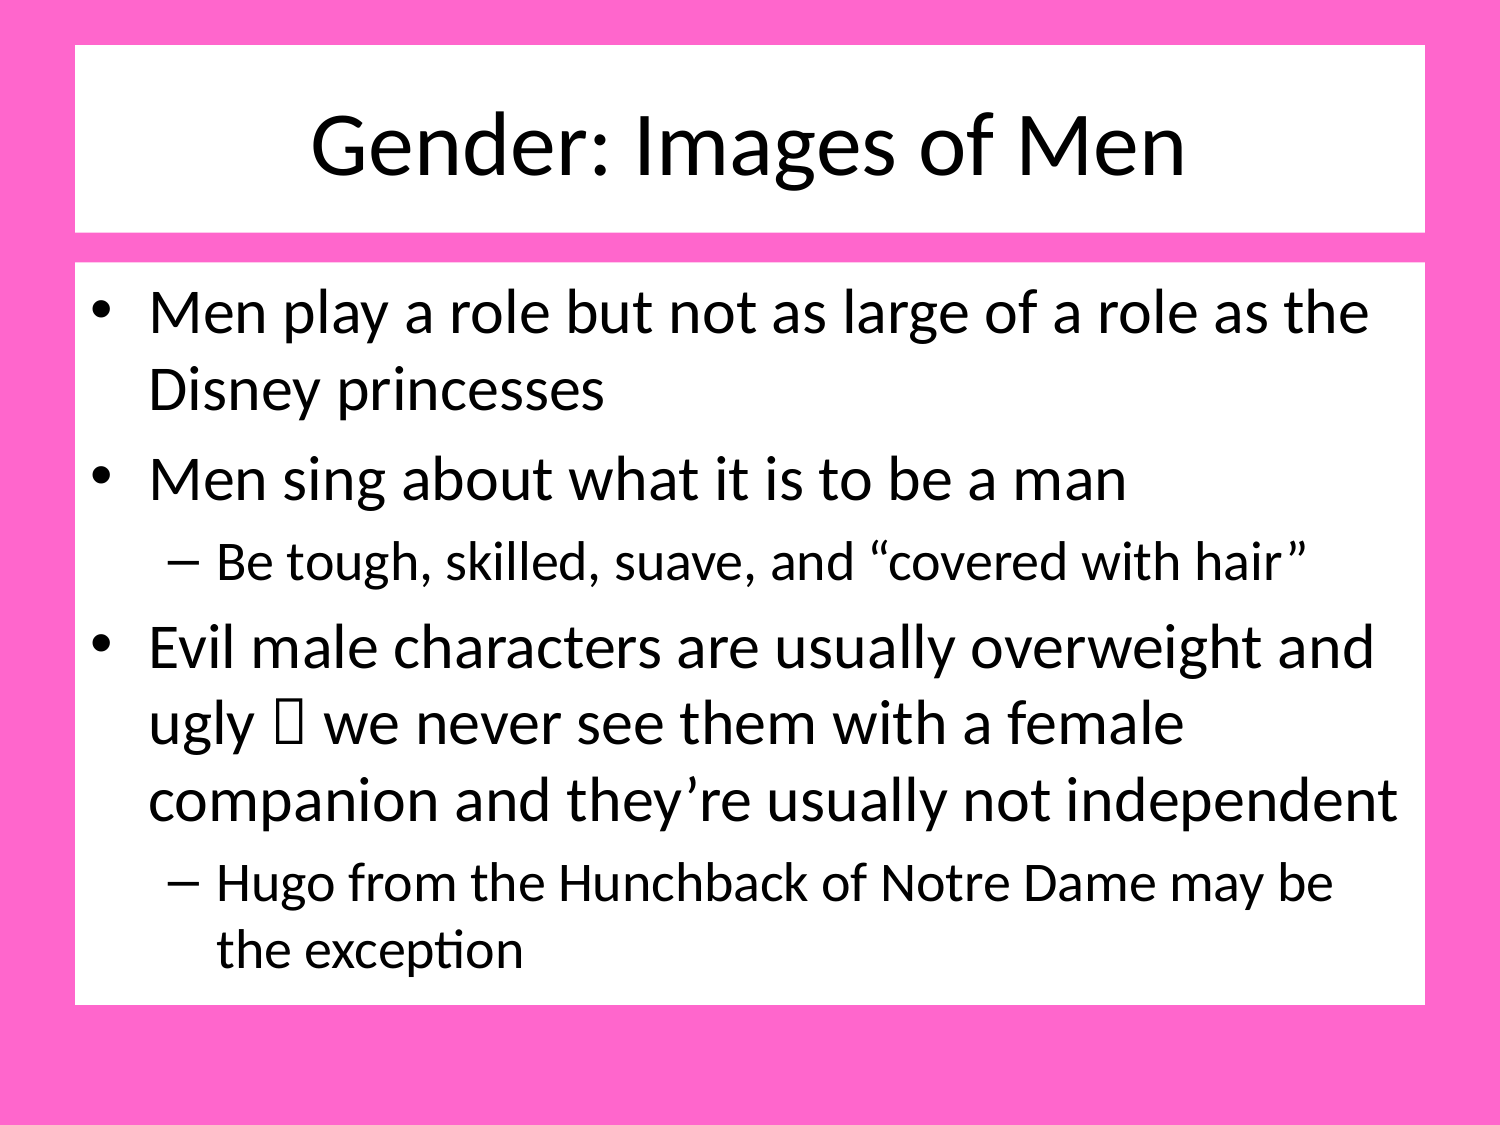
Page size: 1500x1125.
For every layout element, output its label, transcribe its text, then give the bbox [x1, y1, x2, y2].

list Men play a role but not as large of a role as the Disney princesses Men sing about what it is to be a man Be tough, skilled, suave, and “covered with hair” Evil male characters are usually overweight and ugly  we never see them with a female companion and they’re usually not independent Hugo from the Hunchback of Notre Dame may be the exception [75, 262, 1425, 1005]
title Gender: Images of Men [75, 45, 1425, 233]
